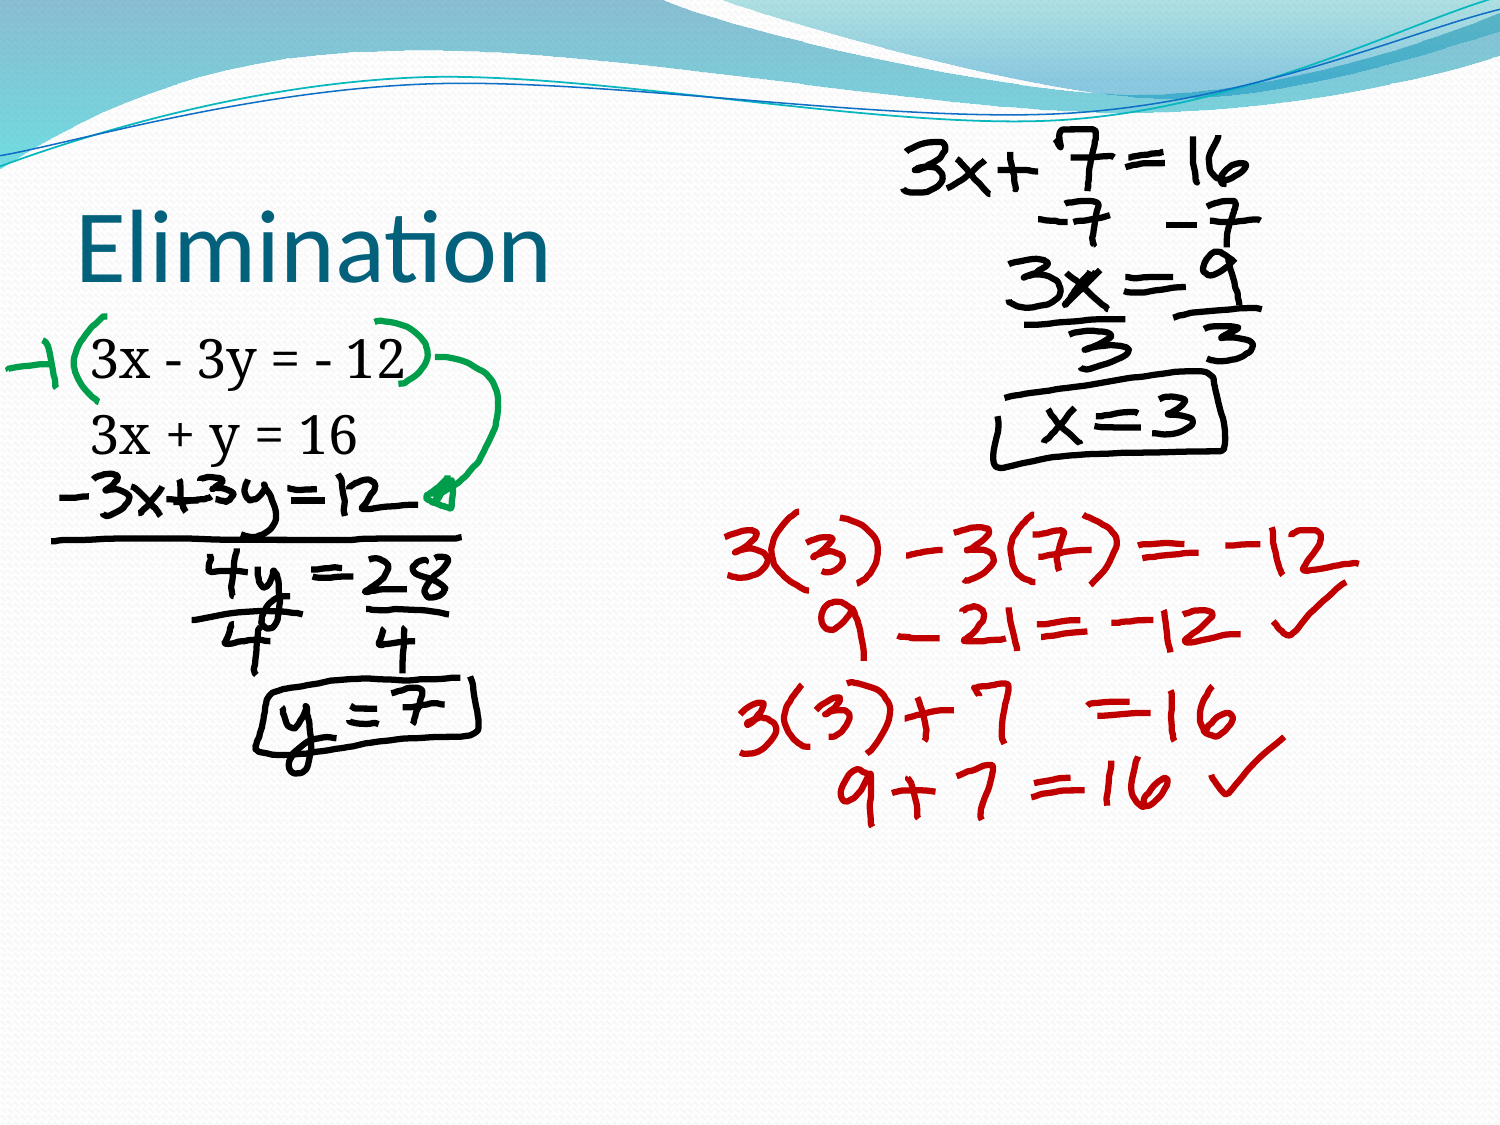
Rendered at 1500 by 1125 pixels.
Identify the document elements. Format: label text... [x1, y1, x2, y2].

text_box [254, 676, 480, 756]
text_box [1270, 527, 1284, 576]
text_box [130, 485, 149, 503]
text_box [1272, 581, 1347, 637]
text_box [288, 754, 312, 775]
list 3x - 3y = - 12 3x + y = 16 [75, 317, 1425, 1038]
title Elimination [75, 115, 1425, 303]
text_box [1082, 514, 1118, 586]
text_box [1049, 555, 1060, 572]
text_box [311, 566, 343, 571]
text_box [178, 479, 184, 499]
text_box [956, 764, 994, 821]
text_box [364, 557, 407, 593]
text_box [1070, 155, 1115, 159]
text_box [1182, 609, 1241, 644]
text_box [739, 701, 778, 755]
text_box [839, 516, 879, 585]
text_box [366, 608, 450, 616]
text_box [1068, 329, 1130, 371]
text_box [92, 473, 131, 517]
text_box [1009, 513, 1036, 583]
text_box [150, 503, 162, 517]
text_box [1192, 136, 1198, 184]
text_box [891, 789, 912, 794]
text_box [223, 623, 257, 645]
text_box [1130, 756, 1169, 808]
text_box [401, 626, 406, 674]
text_box [1105, 760, 1113, 806]
text_box [902, 141, 947, 194]
text_box [724, 529, 769, 579]
text_box [1142, 551, 1199, 559]
text_box [1209, 218, 1261, 223]
text_box [1169, 690, 1176, 742]
text_box [1077, 220, 1096, 246]
text_box [1064, 269, 1101, 306]
text_box [257, 566, 291, 610]
text_box [770, 511, 810, 592]
text_box [783, 684, 811, 748]
text_box [1290, 529, 1360, 572]
text_box [805, 536, 844, 574]
text_box [904, 709, 954, 720]
text_box [173, 495, 212, 503]
text_box [846, 681, 891, 755]
text_box [953, 526, 995, 582]
text_box [907, 777, 920, 819]
text_box [916, 697, 924, 713]
text_box [1038, 549, 1086, 558]
text_box [1084, 288, 1109, 311]
text_box [180, 503, 187, 513]
text_box [1128, 151, 1164, 159]
text_box [973, 682, 1010, 745]
text_box [1203, 325, 1254, 363]
text_box [1199, 685, 1234, 738]
text_box [1065, 272, 1080, 284]
text_box [1202, 250, 1241, 306]
text_box [946, 159, 986, 190]
text_box [207, 553, 233, 573]
text_box [820, 601, 865, 661]
text_box [815, 696, 851, 738]
text_box [970, 174, 991, 195]
text_box [1173, 307, 1262, 319]
text_box [253, 626, 262, 676]
text_box [405, 636, 416, 643]
text_box [1162, 609, 1172, 653]
text_box [961, 605, 1007, 642]
text_box [1032, 529, 1065, 554]
text_box [1210, 736, 1285, 795]
text_box [72, 315, 108, 403]
text_box [411, 556, 449, 599]
text_box [840, 768, 873, 828]
text_box [906, 549, 943, 557]
text_box [138, 486, 163, 514]
text_box [914, 789, 936, 793]
text_box [1123, 286, 1186, 294]
text_box [1031, 789, 1085, 799]
text_box [1008, 607, 1018, 652]
text_box [199, 476, 235, 503]
text_box [59, 495, 89, 499]
text_box [7, 363, 49, 371]
text_box [1137, 542, 1185, 547]
text_box [374, 320, 429, 385]
text_box [1097, 712, 1151, 717]
text_box [1064, 200, 1100, 220]
text_box [312, 575, 354, 579]
text_box [260, 636, 271, 642]
text_box [1125, 162, 1165, 168]
text_box [260, 616, 279, 630]
text_box [1024, 318, 1126, 326]
text_box [230, 548, 238, 597]
text_box [1007, 258, 1062, 309]
text_box [1033, 776, 1071, 784]
text_box [1054, 128, 1097, 192]
text_box [1036, 619, 1081, 626]
text_box [378, 627, 403, 646]
text_box [897, 634, 940, 640]
text_box [348, 478, 419, 510]
text_box [992, 370, 1226, 469]
text_box [1086, 700, 1130, 707]
text_box [240, 479, 277, 538]
text_box [1009, 151, 1017, 191]
text_box [1041, 630, 1088, 638]
text_box [1014, 169, 1039, 173]
text_box [337, 473, 346, 517]
text_box [430, 356, 499, 491]
text_box [287, 487, 317, 491]
text_box [1206, 200, 1237, 220]
text_box [51, 536, 462, 543]
text_box [1111, 619, 1154, 624]
text_box [1208, 135, 1247, 185]
text_box [191, 610, 303, 621]
text_box [42, 339, 58, 389]
text_box [920, 716, 928, 742]
text_box [1214, 222, 1231, 248]
text_box [425, 475, 454, 510]
text_box [1225, 543, 1261, 547]
text_box [1073, 214, 1111, 223]
text_box [956, 158, 970, 172]
text_box [236, 566, 248, 574]
text_box [1038, 218, 1068, 223]
